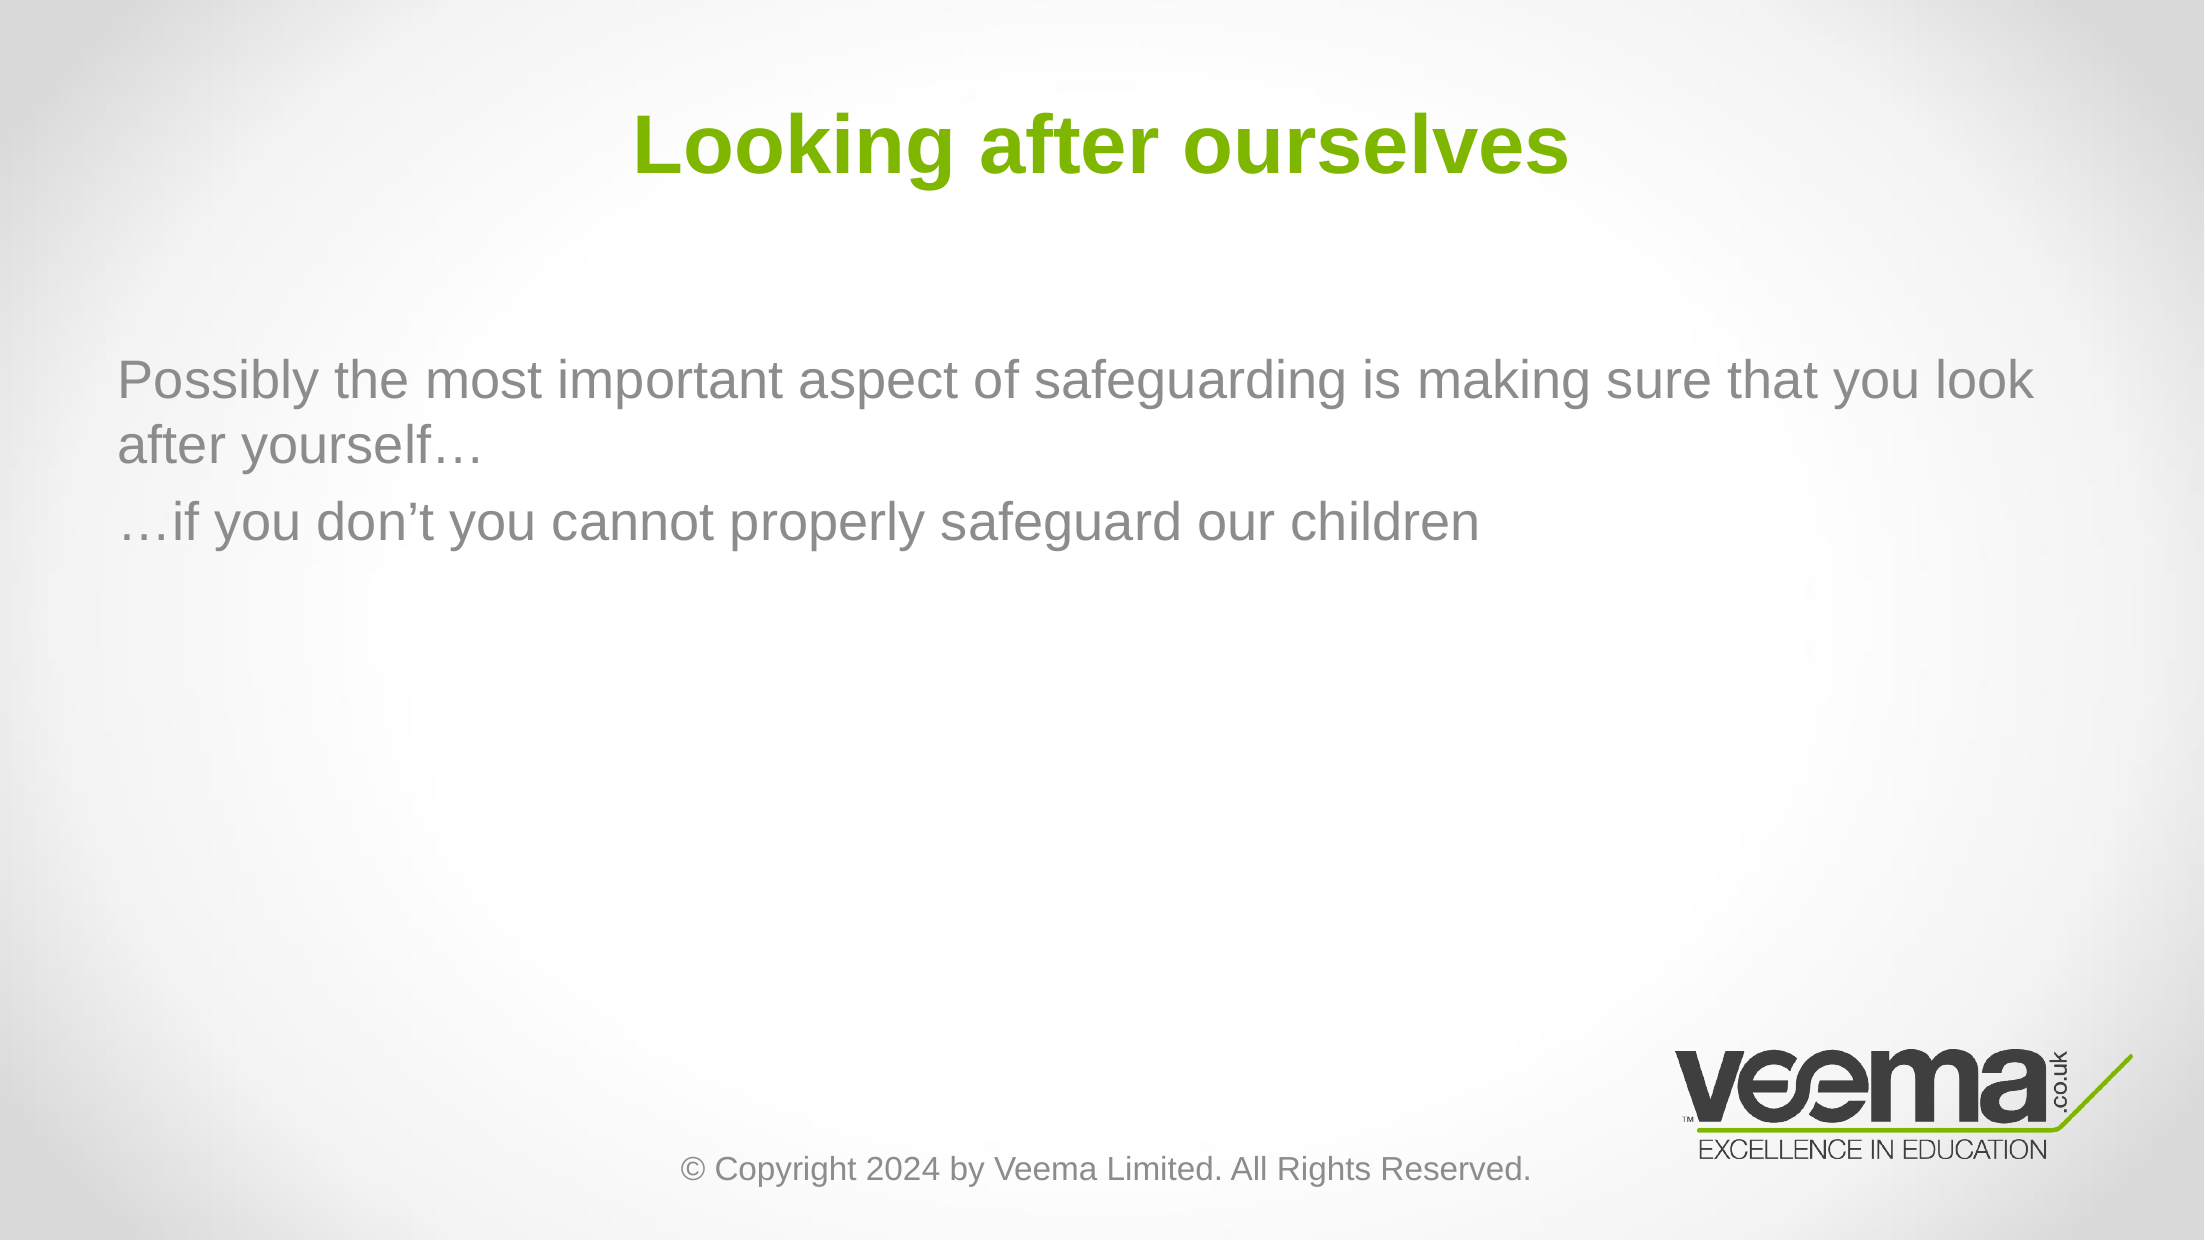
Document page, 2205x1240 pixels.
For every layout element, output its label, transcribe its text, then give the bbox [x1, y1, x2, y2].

title Looking after ourselves [109, 82, 2095, 290]
list Possibly the most important aspect of safeguarding is making sure that you look after yourself… …if you don’t you cannot properly safeguard our children [109, 336, 2095, 1109]
picture [0, 0, 2205, 1240]
